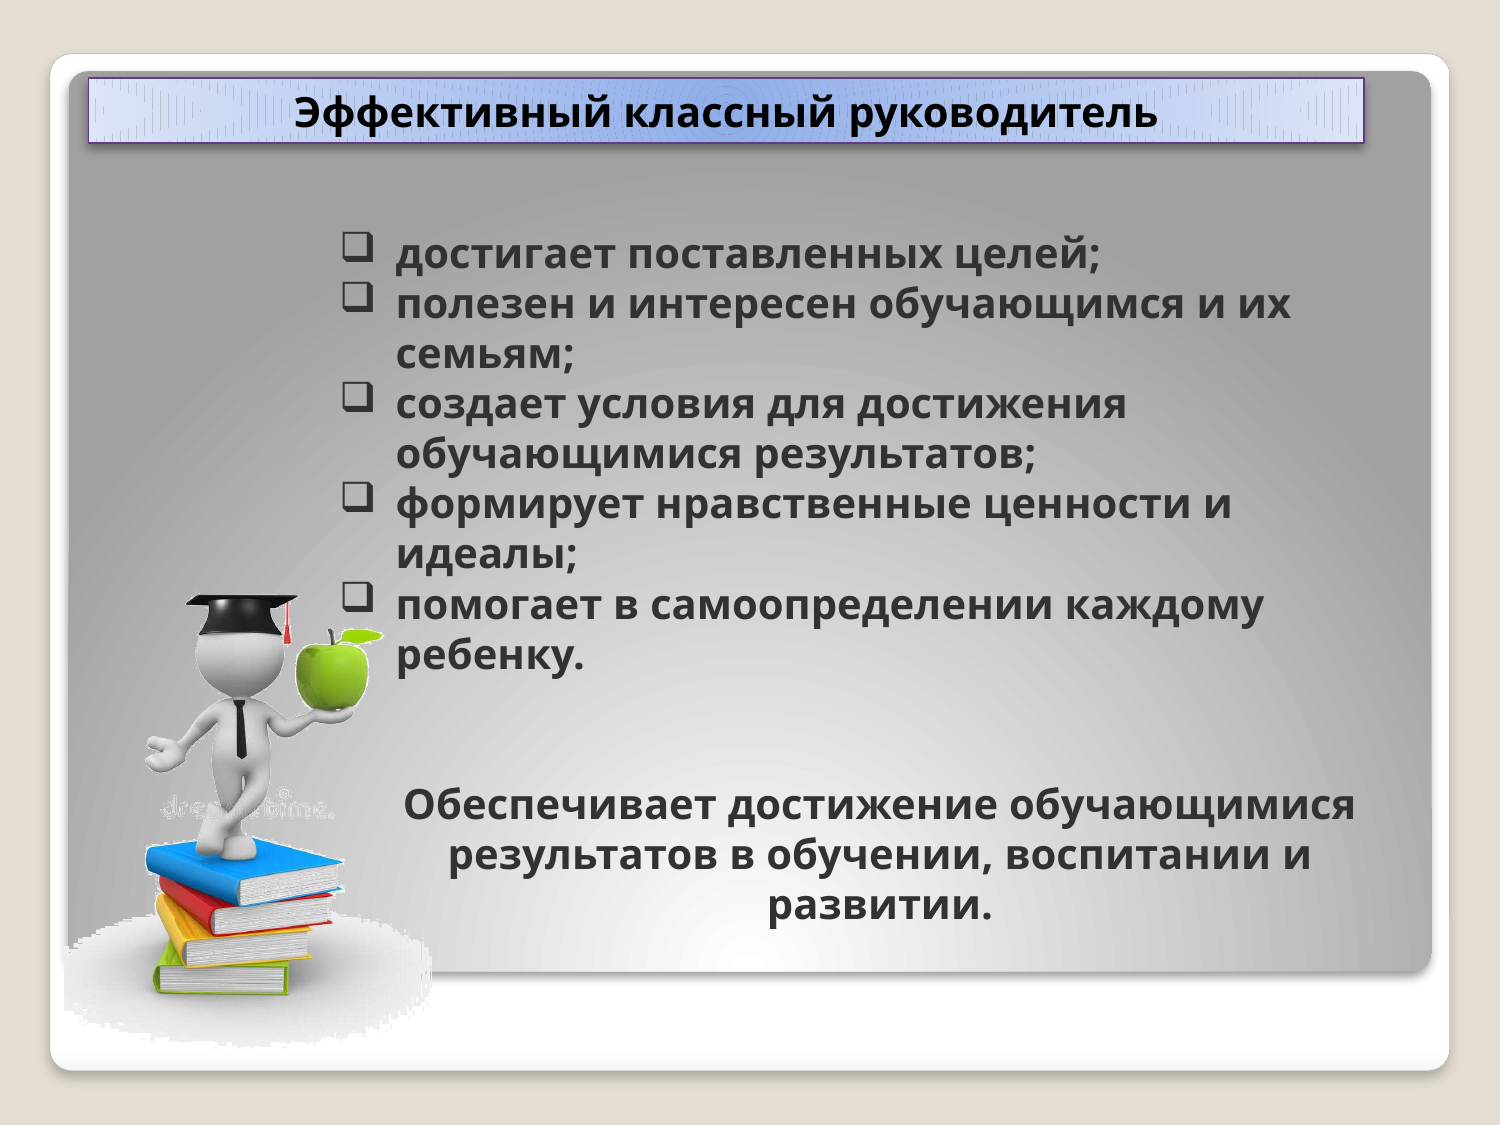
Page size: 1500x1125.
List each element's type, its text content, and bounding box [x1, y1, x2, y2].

text_box достигает поставленных целей; полезен и интересен обучающимся и их семьям; создает условия для достижения обучающимися результатов; формирует нравственные ценности и идеалы; помогает в самоопределении каждому ребенку. Обеспечивает достижение обучающимися результатов в обучении, воспитании и развитии. [324, 219, 1435, 1055]
picture [64, 550, 432, 1054]
text_box Эффективный классный руководитель [88, 77, 1365, 144]
